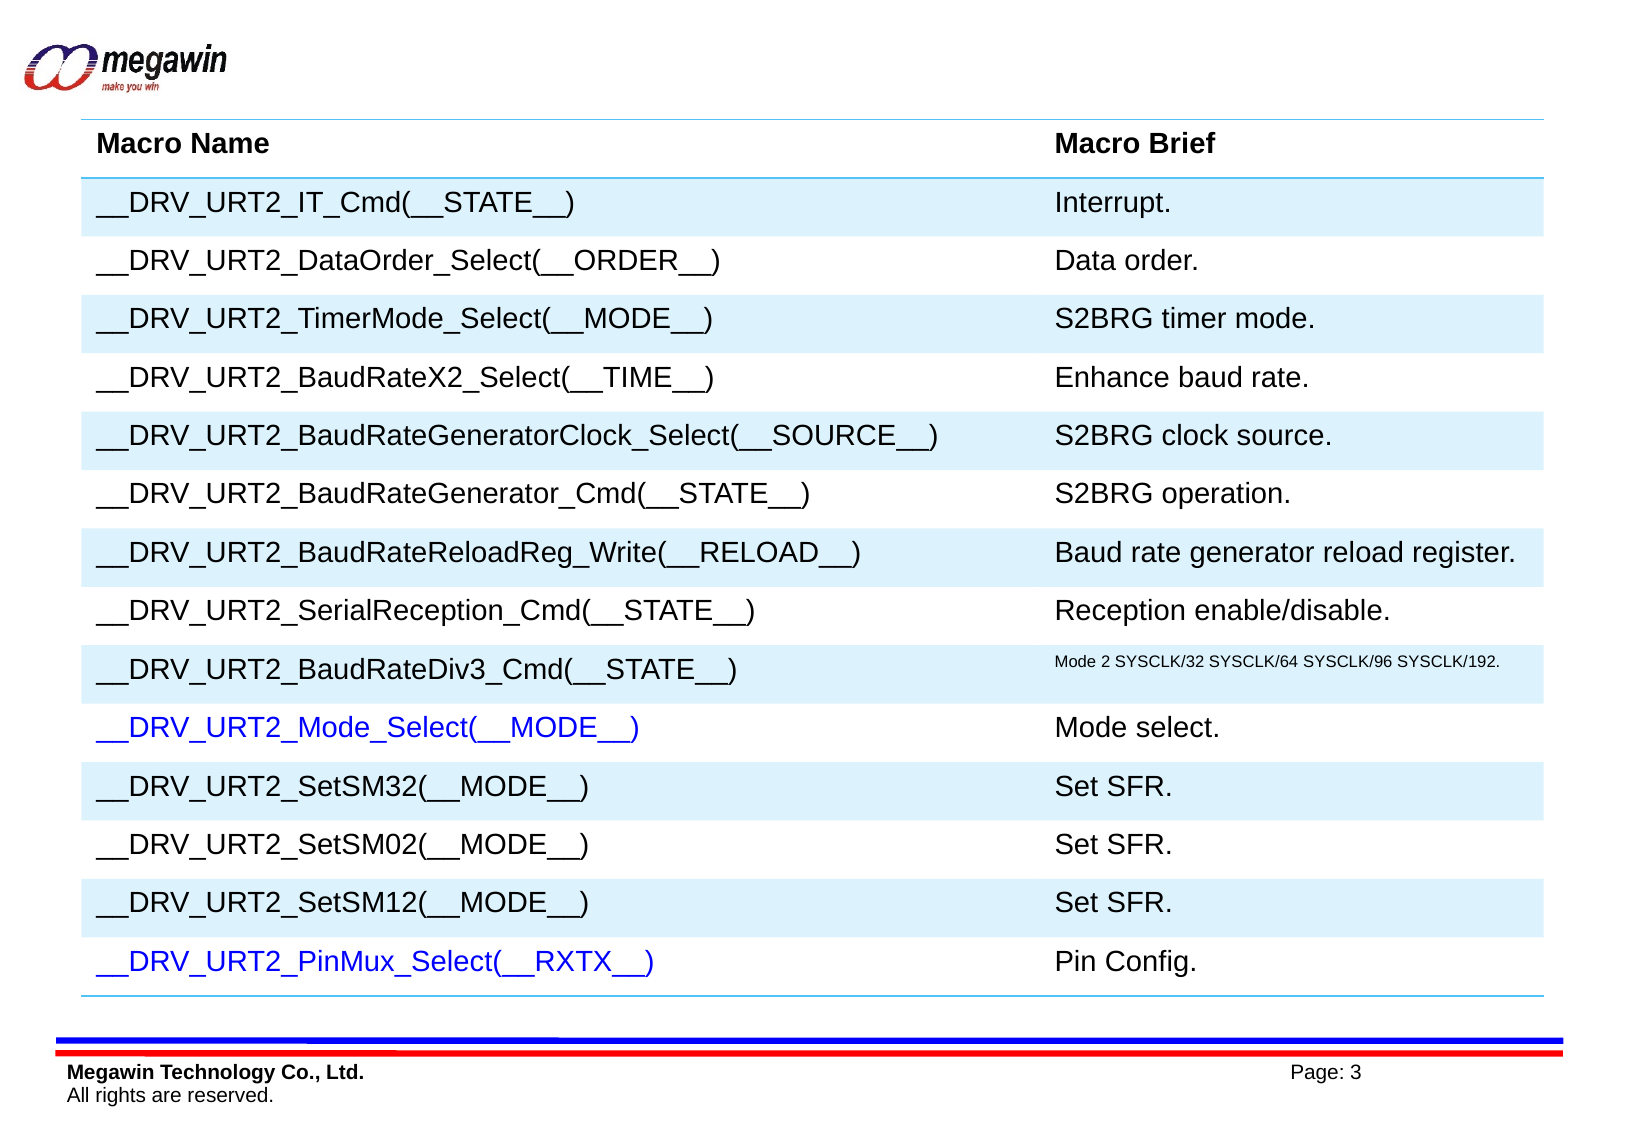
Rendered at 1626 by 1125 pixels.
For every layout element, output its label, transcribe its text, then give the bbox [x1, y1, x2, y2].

table_cell Interrupt. [1040, 179, 1544, 236]
table_cell Mode select. [1040, 704, 1544, 762]
table_cell S2BRG operation. [1040, 470, 1544, 528]
table_cell __DRV_URT2_SetSM12(__MODE__) [81, 879, 1040, 937]
table_header Macro Brief [1040, 120, 1544, 177]
table_cell Reception enable/disable. [1040, 587, 1544, 645]
table_cell __DRV_URT2_BaudRateGenerator_Cmd(__STATE__) [81, 470, 1040, 528]
table_cell Mode 2 SYSCLK/32 SYSCLK/64 SYSCLK/96 SYSCLK/192. [1040, 645, 1544, 704]
table_cell Baud rate generator reload register. [1040, 528, 1544, 587]
table_cell S2BRG timer mode. [1040, 295, 1544, 353]
table_cell S2BRG clock source. [1040, 412, 1544, 470]
table_cell __DRV_URT2_TimerMode_Select(__MODE__) [81, 295, 1040, 353]
table_cell Enhance baud rate. [1040, 353, 1544, 412]
table_cell __DRV_URT2_SerialReception_Cmd(__STATE__) [81, 587, 1040, 645]
table_cell __DRV_URT2_BaudRateGeneratorClock_Select(__SOURCE__) [81, 412, 1040, 470]
table_cell __DRV_URT2_Mode_Select(__MODE__) [81, 704, 1040, 762]
table_cell __DRV_URT2_BaudRateX2_Select(__TIME__) [81, 353, 1040, 412]
table_cell Set SFR. [1040, 762, 1544, 820]
picture [19, 37, 231, 97]
table_cell Pin Config. [1040, 937, 1544, 995]
table_cell __DRV_URT2_BaudRateDiv3_Cmd(__STATE__) [81, 645, 1040, 704]
table_cell Set SFR. [1040, 820, 1544, 879]
table_cell __DRV_URT2_IT_Cmd(__STATE__) [81, 179, 1040, 236]
table_cell __DRV_URT2_SetSM02(__MODE__) [81, 820, 1040, 879]
table_header Macro Name [81, 120, 1040, 177]
table_cell Data order. [1040, 236, 1544, 295]
table_cell __DRV_URT2_SetSM32(__MODE__) [81, 762, 1040, 820]
table_cell __DRV_URT2_PinMux_Select(__RXTX__) [81, 937, 1040, 995]
table_cell Set SFR. [1040, 879, 1544, 937]
table_cell __DRV_URT2_BaudRateReloadReg_Write(__RELOAD__) [81, 528, 1040, 587]
table_cell __DRV_URT2_DataOrder_Select(__ORDER__) [81, 236, 1040, 295]
